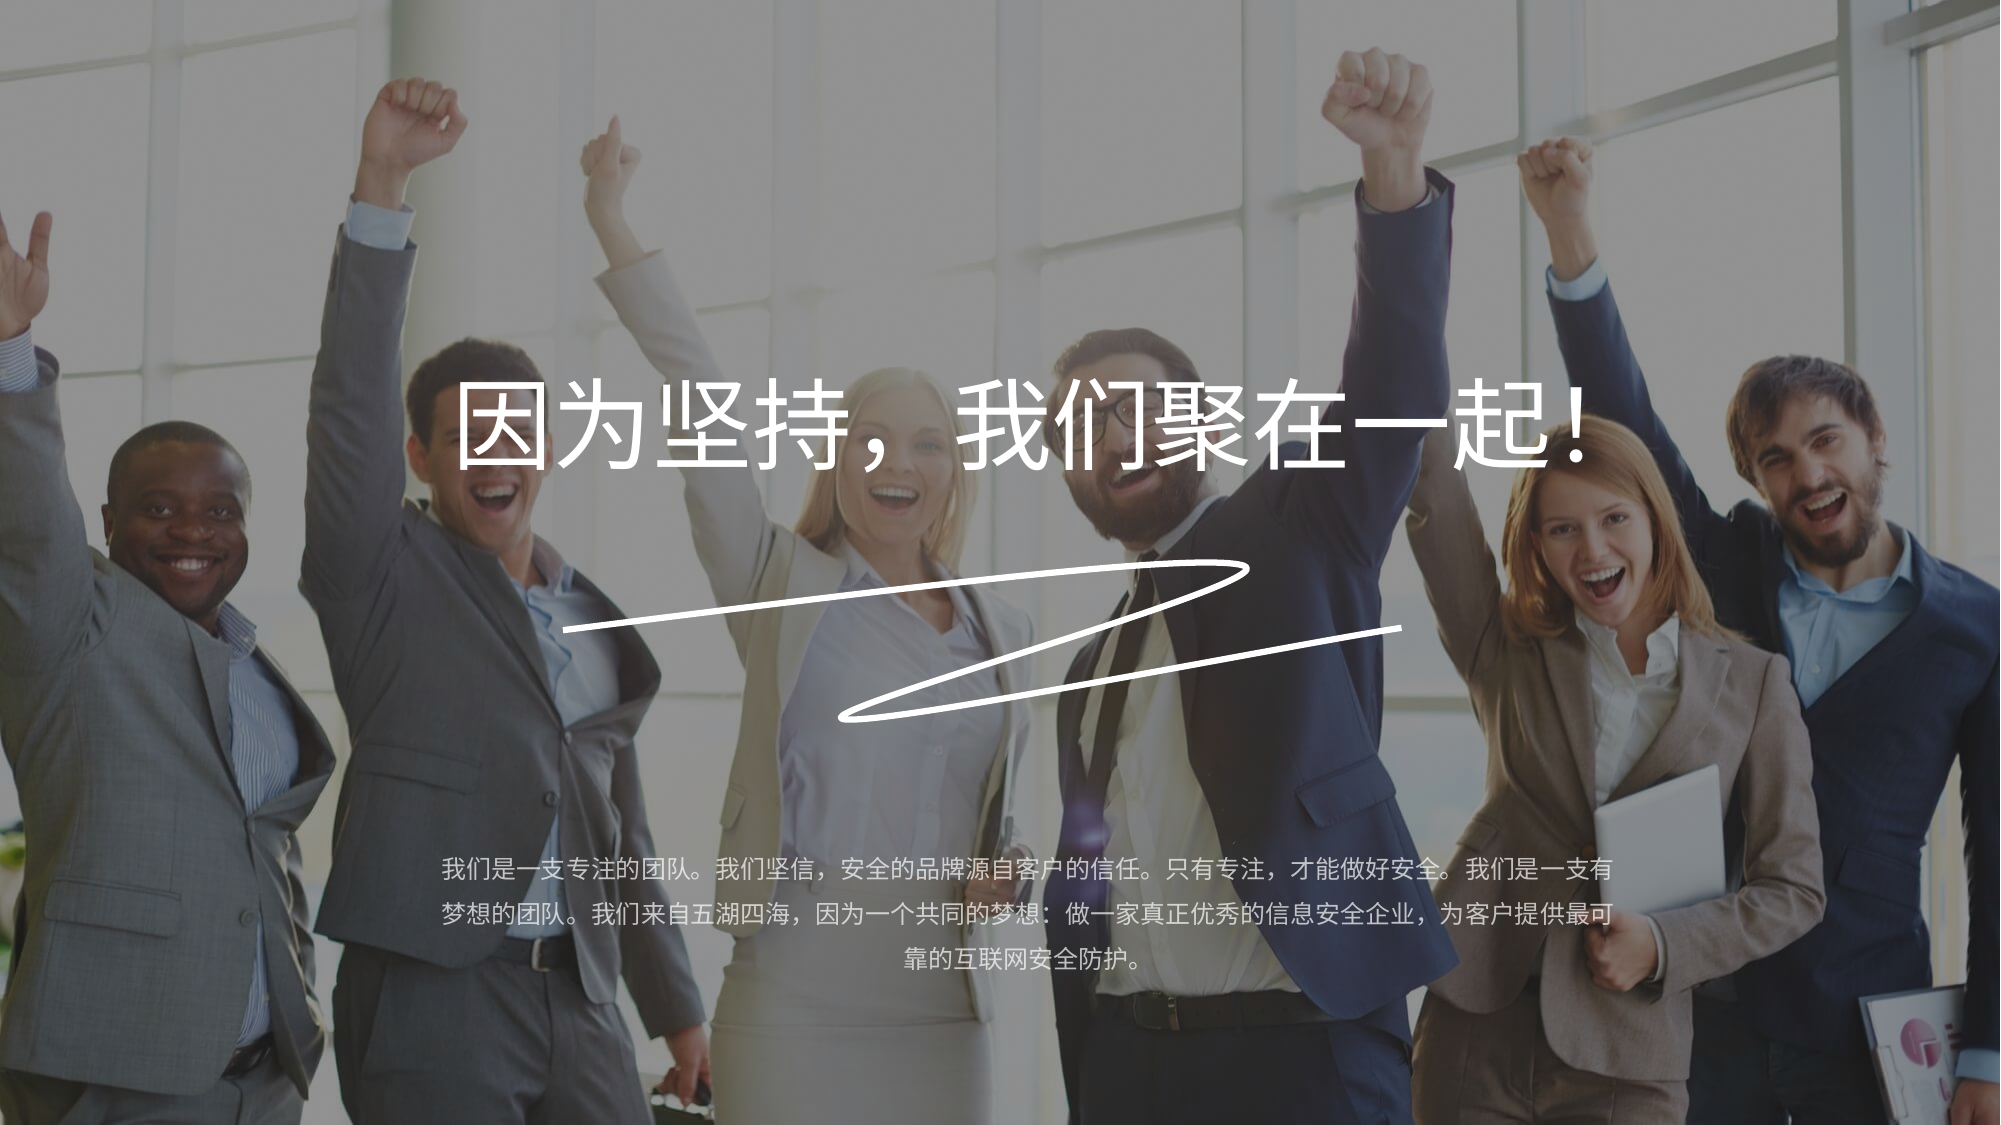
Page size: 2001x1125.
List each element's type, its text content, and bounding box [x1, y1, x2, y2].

text_box [562, 560, 1402, 722]
text_box 我们是一支专注的团队。我们坚信，安全的品牌源自客户的信任。只有专注，才能做好安全。我们是一支有梦想的团队。我们来自五湖四海，因为一个共同的梦想：做一家真正优秀的信息安全企业，为客户提供最可靠的互联网安全防护。 [419, 831, 1638, 981]
text_box [0, 0, 2000, 1125]
text_box 因为坚持，我们聚在一起！ [444, 374, 1660, 471]
